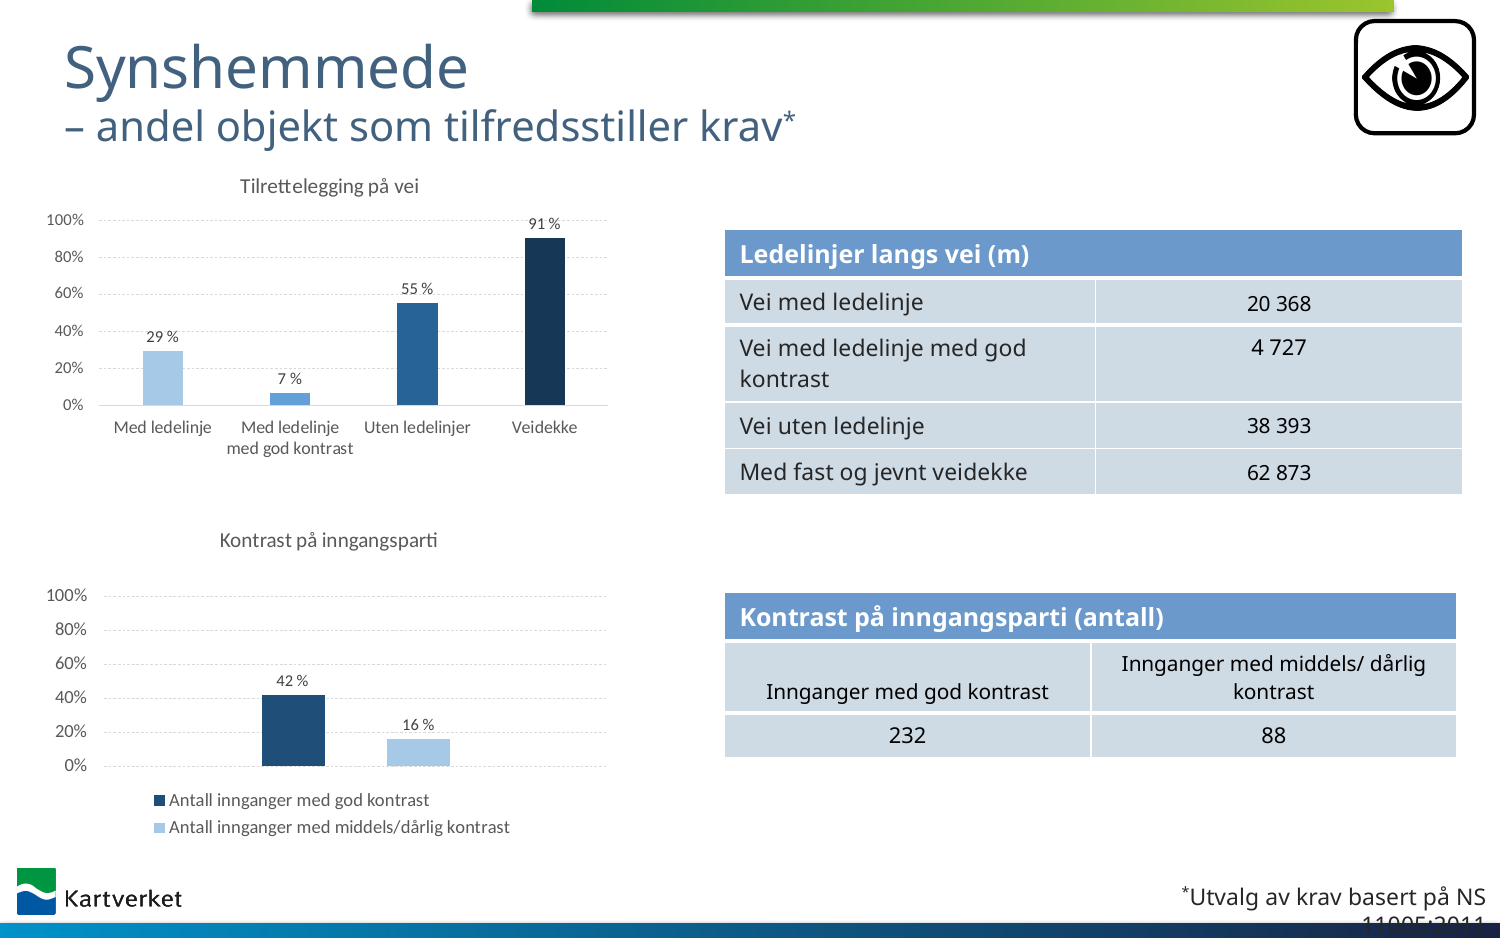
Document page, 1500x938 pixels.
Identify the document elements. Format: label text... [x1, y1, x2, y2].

table_header Kontrast på inngangsparti (antall) [725, 593, 1456, 639]
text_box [1355, 20, 1475, 134]
table_cell 38 393 [1096, 403, 1462, 448]
table_cell 62 873 [1096, 449, 1462, 494]
picture [41, 520, 617, 846]
table_cell Innganger med god kontrast [725, 643, 1090, 711]
table_cell 88 [1092, 715, 1456, 757]
table_cell Med fast og jevnt veidekke [725, 449, 1095, 494]
text_box *Utvalg av krav basert på NS 11005:2011 [1068, 873, 1500, 938]
table_cell Vei med ledelinje med god kontrast [725, 327, 1095, 401]
text_box Synshemmede – andel objekt som tilfredsstiller krav* [49, 24, 1431, 158]
table_cell 232 [725, 715, 1090, 757]
table_cell Vei med ledelinje [725, 280, 1095, 323]
table_cell 20 368 [1096, 280, 1462, 323]
table_cell 4 727 [1096, 327, 1462, 401]
table_cell Vei uten ledelinje [725, 403, 1095, 448]
picture [41, 166, 618, 492]
table_cell Innganger med middels/ dårlig kontrast [1092, 643, 1456, 711]
table_header Ledelinjer langs vei (m) [725, 230, 1462, 276]
